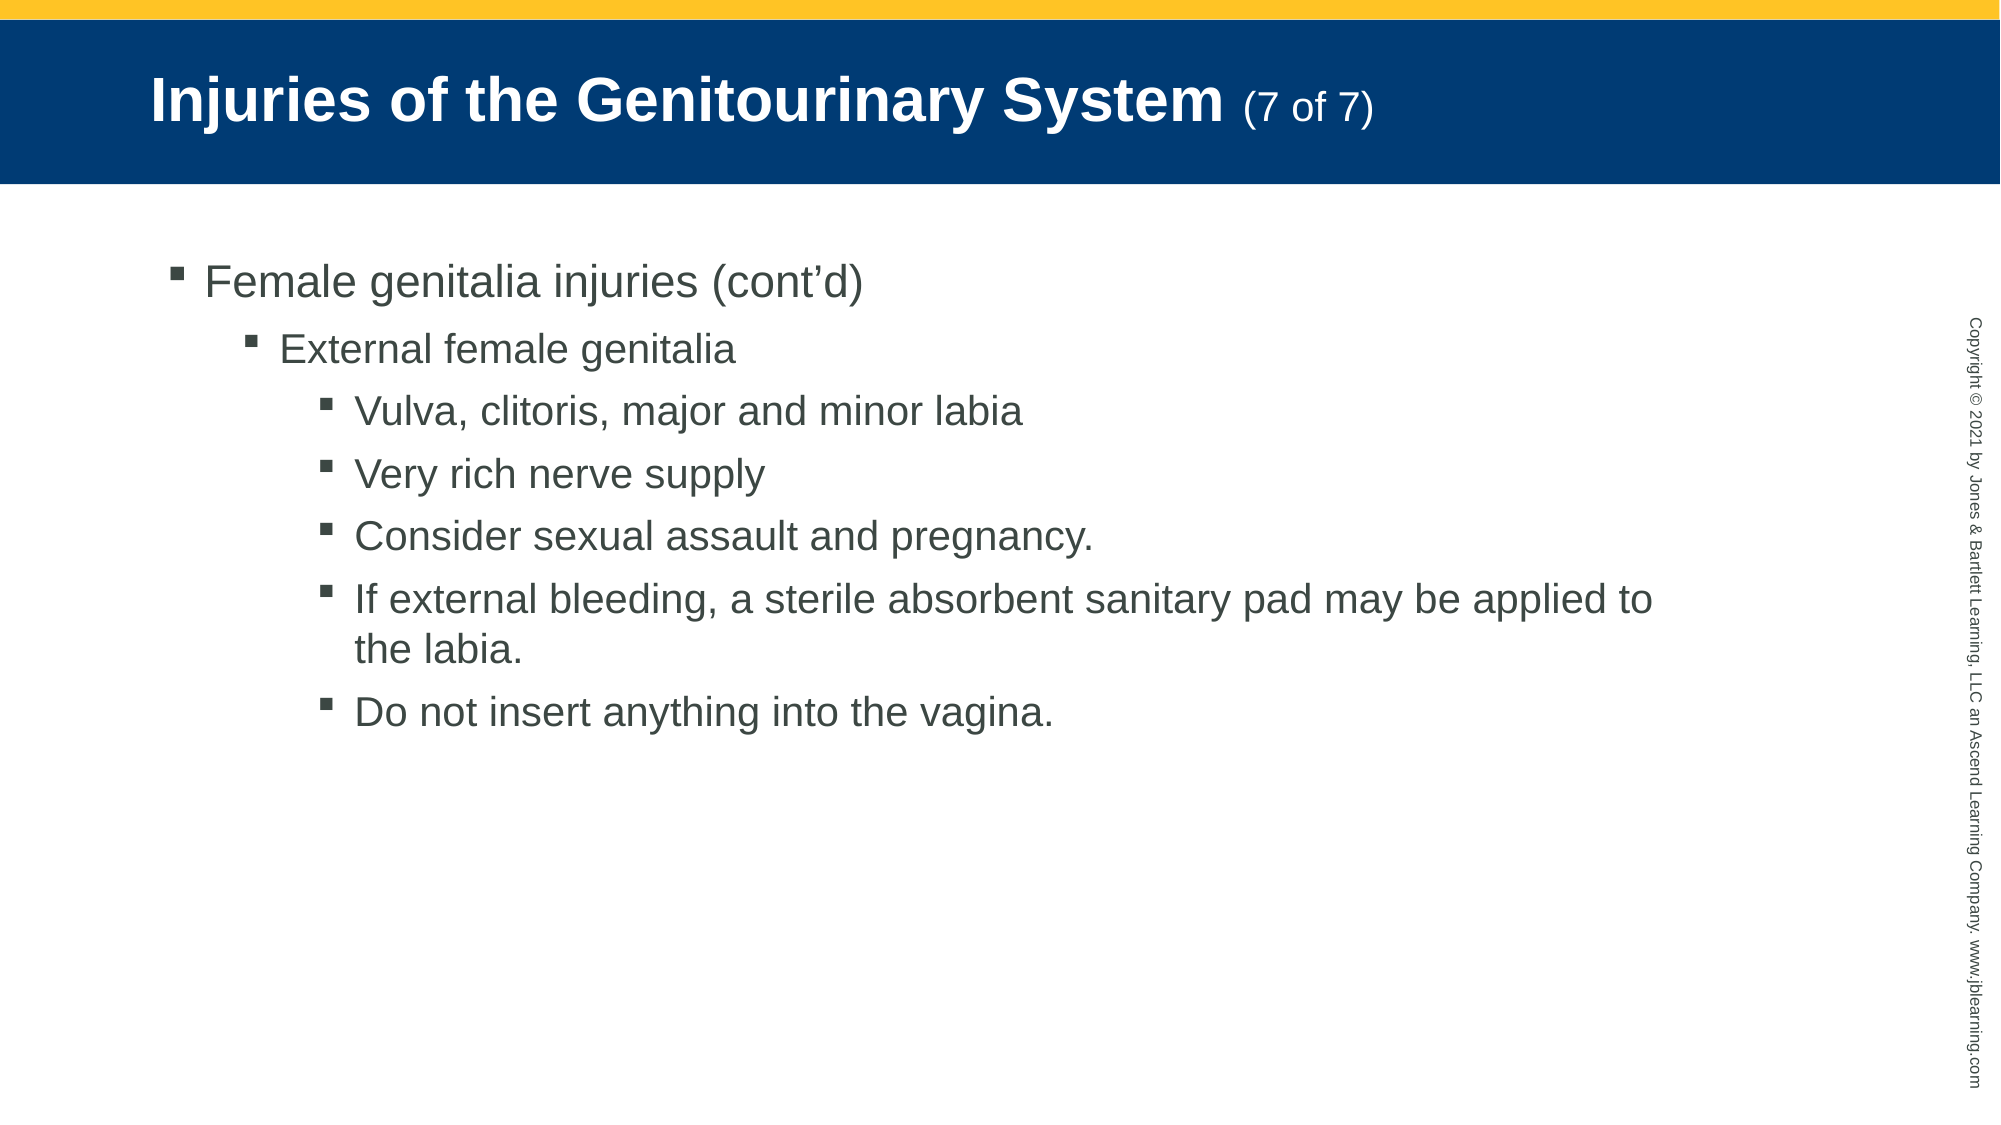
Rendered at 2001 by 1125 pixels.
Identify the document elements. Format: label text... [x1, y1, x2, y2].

title Injuries of the Genitourinary System (7 of 7) [0, 19, 2000, 185]
list Female genitalia injuries (cont’d) External female genitalia Vulva, clitoris, major and minor labia Very rich nerve supply Consider sexual assault and pregnancy. If external bleeding, a sterile absorbent sanitary pad may be applied to the labia. Do not insert anything into the vagina. [151, 244, 1717, 1016]
